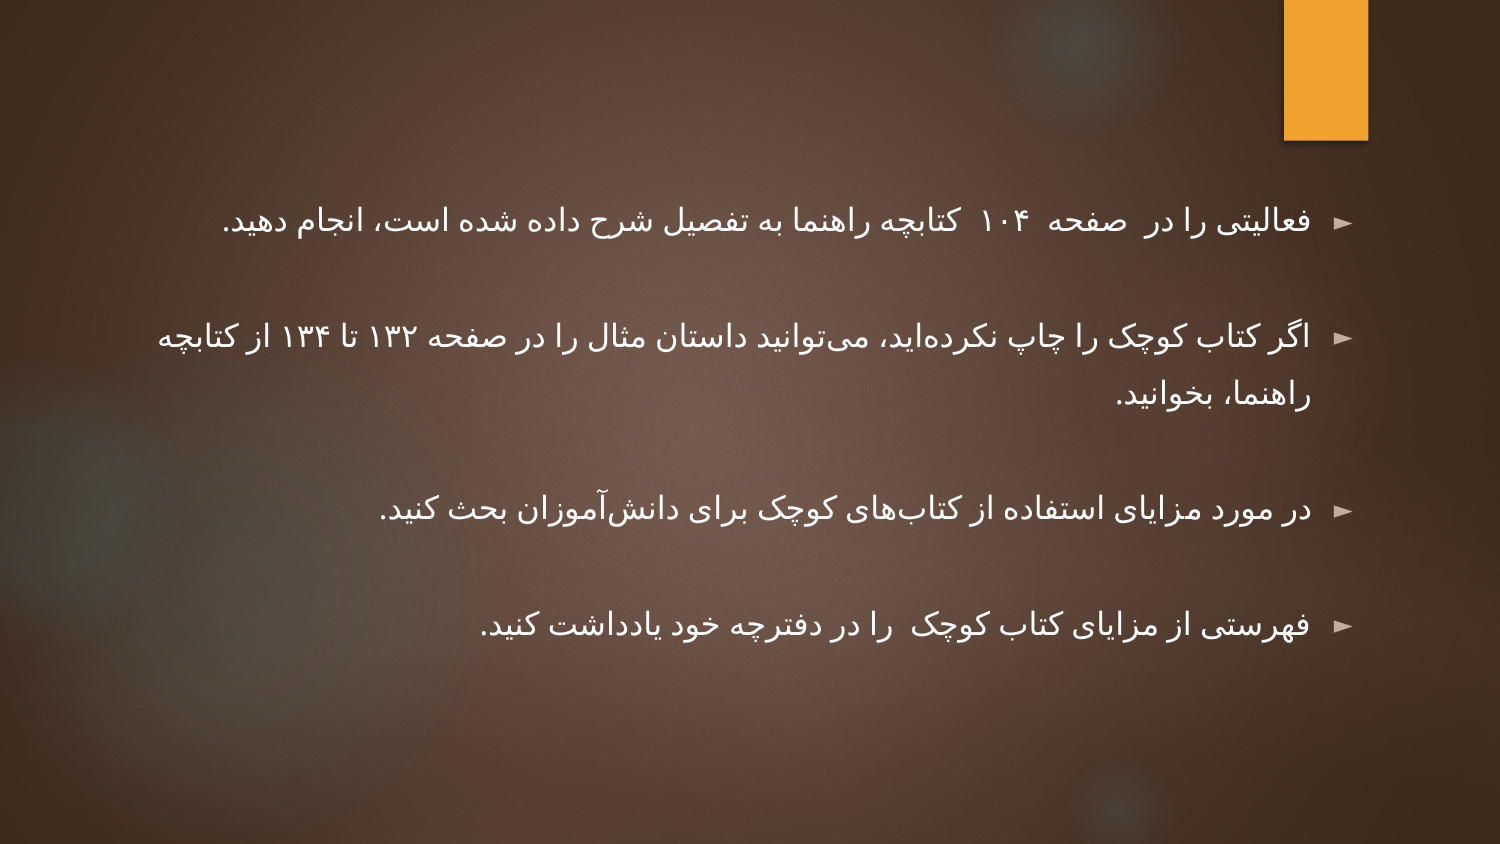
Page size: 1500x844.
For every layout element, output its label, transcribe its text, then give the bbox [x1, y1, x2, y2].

picture [0, 0, 1500, 844]
list فعالیتی را در صفحه ۱۰۴ کتابچه راهنما به تفصیل شرح داده شده است، انجام دهید. اگر کتاب کوچک را چاپ نکرده‌اید، می‌توانید داستان مثال را در صفحه ۱۳۲ تا ۱۳۴ از کتابچه راهنما، بخوانید. در مورد مزایای استفاده از کتاب‌های کوچک برای دانش‌آموزان بحث کنید. فهرستی از مزایای کتاب کوچک را در دفترچه خود یادداشت کنید. [110, 175, 1362, 767]
